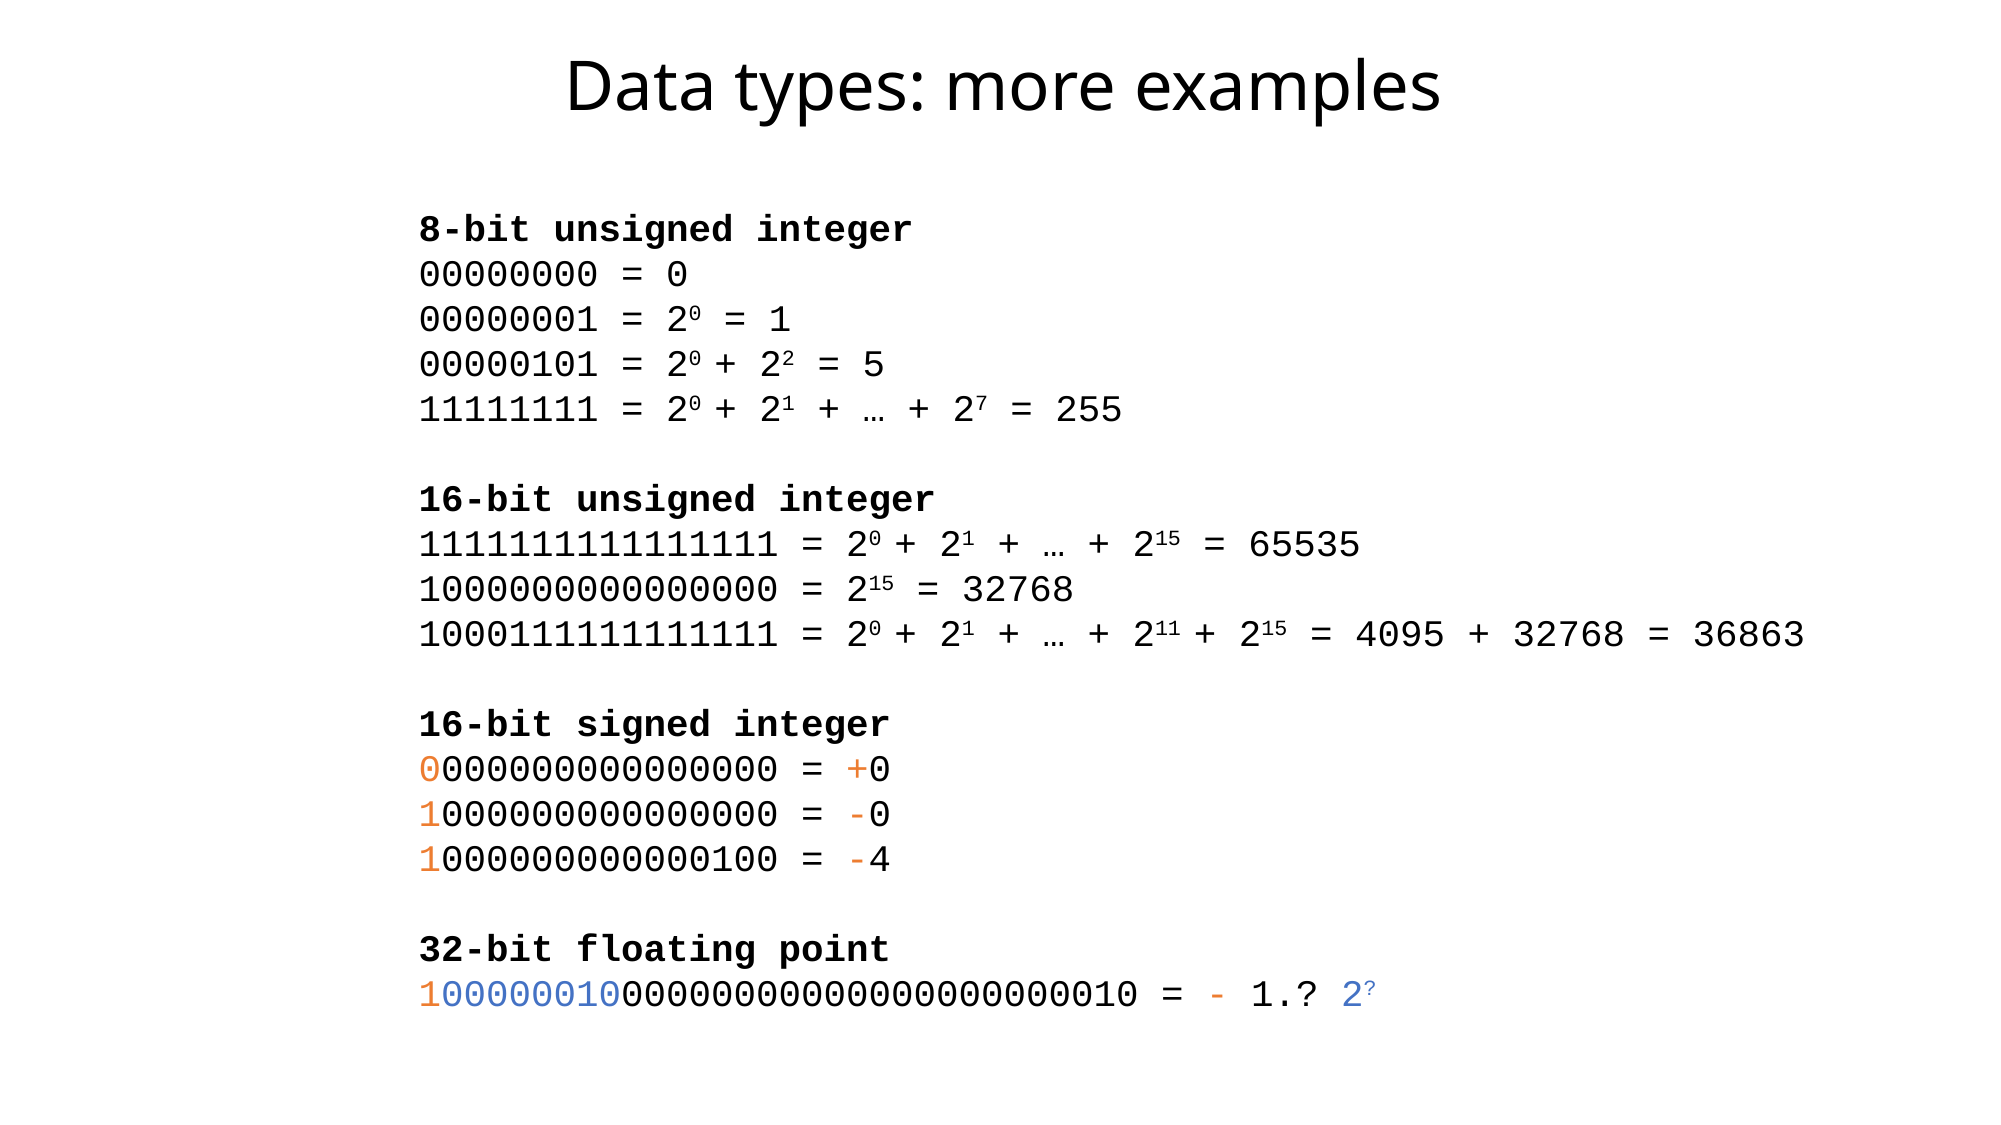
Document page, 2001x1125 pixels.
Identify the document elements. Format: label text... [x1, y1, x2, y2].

text_box 8-bit unsigned integer 00000000 = 0 00000001 = 20 = 1 00000101 = 20 + 22 = 5 11111111 = 20 + 21 + … + 27 = 255 16-bit unsigned integer 1111111111111111 = 20 + 21 + … + 215 = 65535 1000000000000000 = 215 = 32768 1000111111111111 = 20 + 21 + … + 211 + 215 = 4095 + 32768 = 36863 16-bit signed integer 0000000000000000 = +0 1000000000000000 = -0 1000000000000100 = -4 32-bit floating point 10000001000000000000000000000010 = - 1.? 2? [403, 196, 1881, 1125]
title Data types: more examples [445, 21, 1562, 147]
